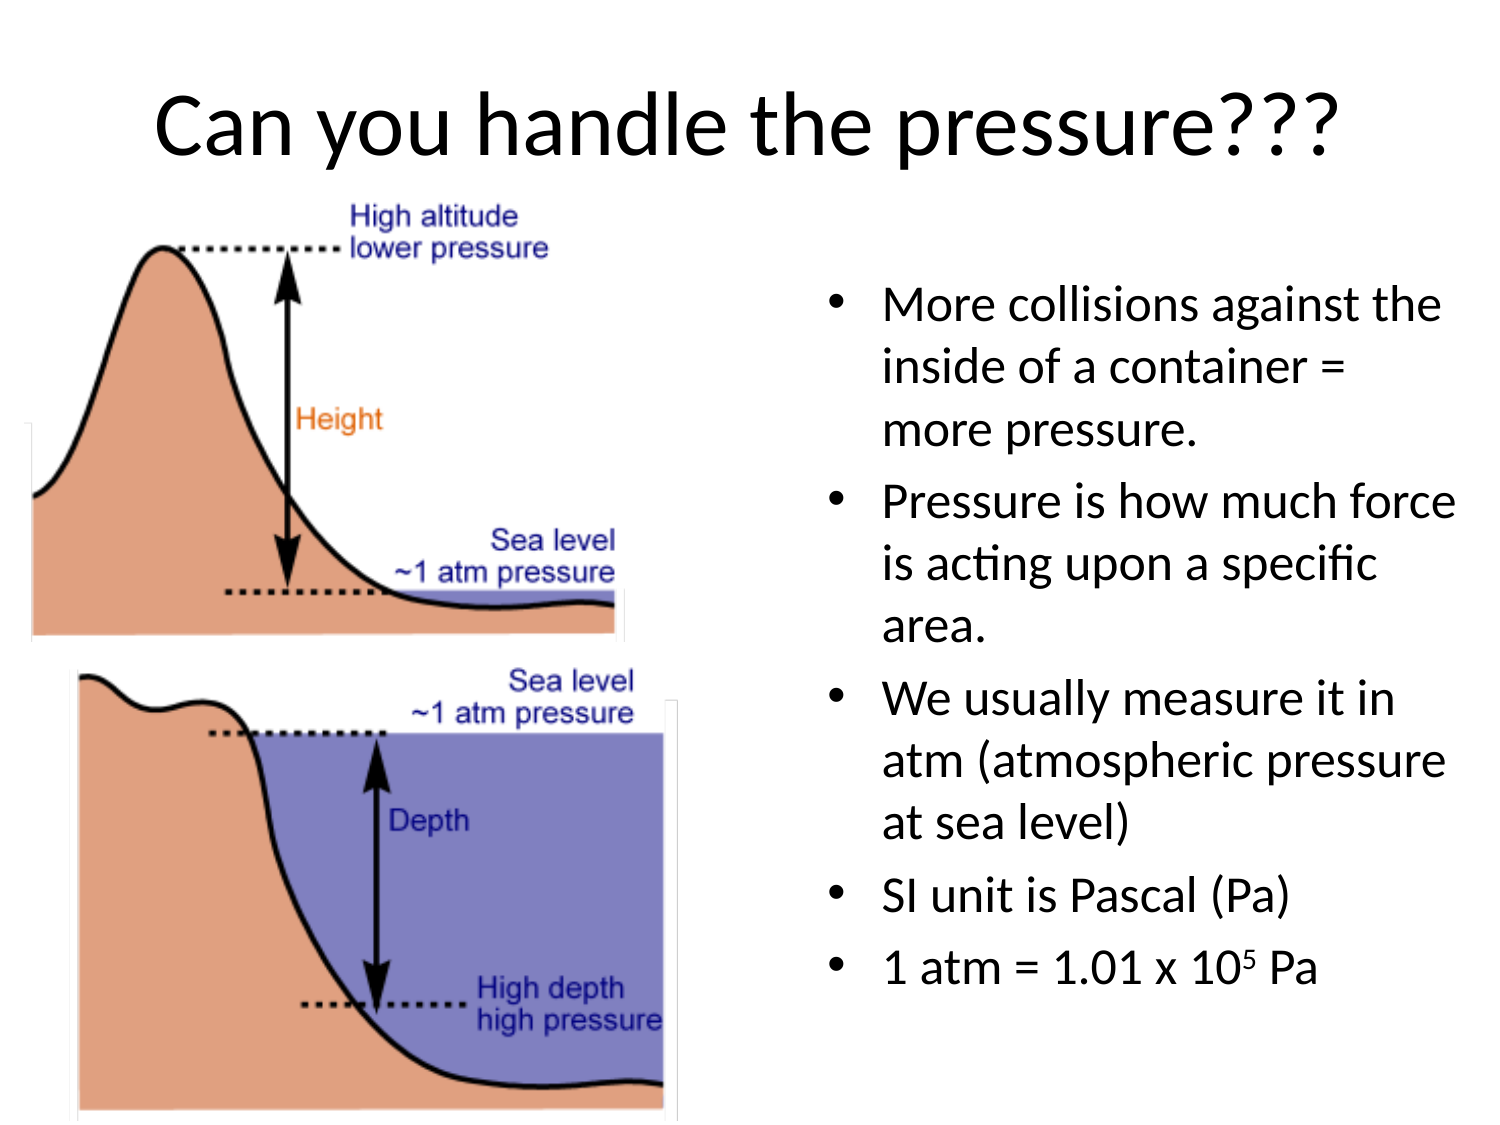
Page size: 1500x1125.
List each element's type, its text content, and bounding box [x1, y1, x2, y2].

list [24, 187, 632, 643]
list More collisions against the inside of a container = more pressure. Pressure is how much force is acting upon a specific area. We usually measure it in atm (atmospheric pressure at sea level) SI unit is Pascal (Pa) 1 atm = 1.01 x 105 Pa [812, 262, 1475, 1005]
picture [68, 662, 680, 1121]
title Can you handle the pressure??? [75, 24, 1425, 213]
